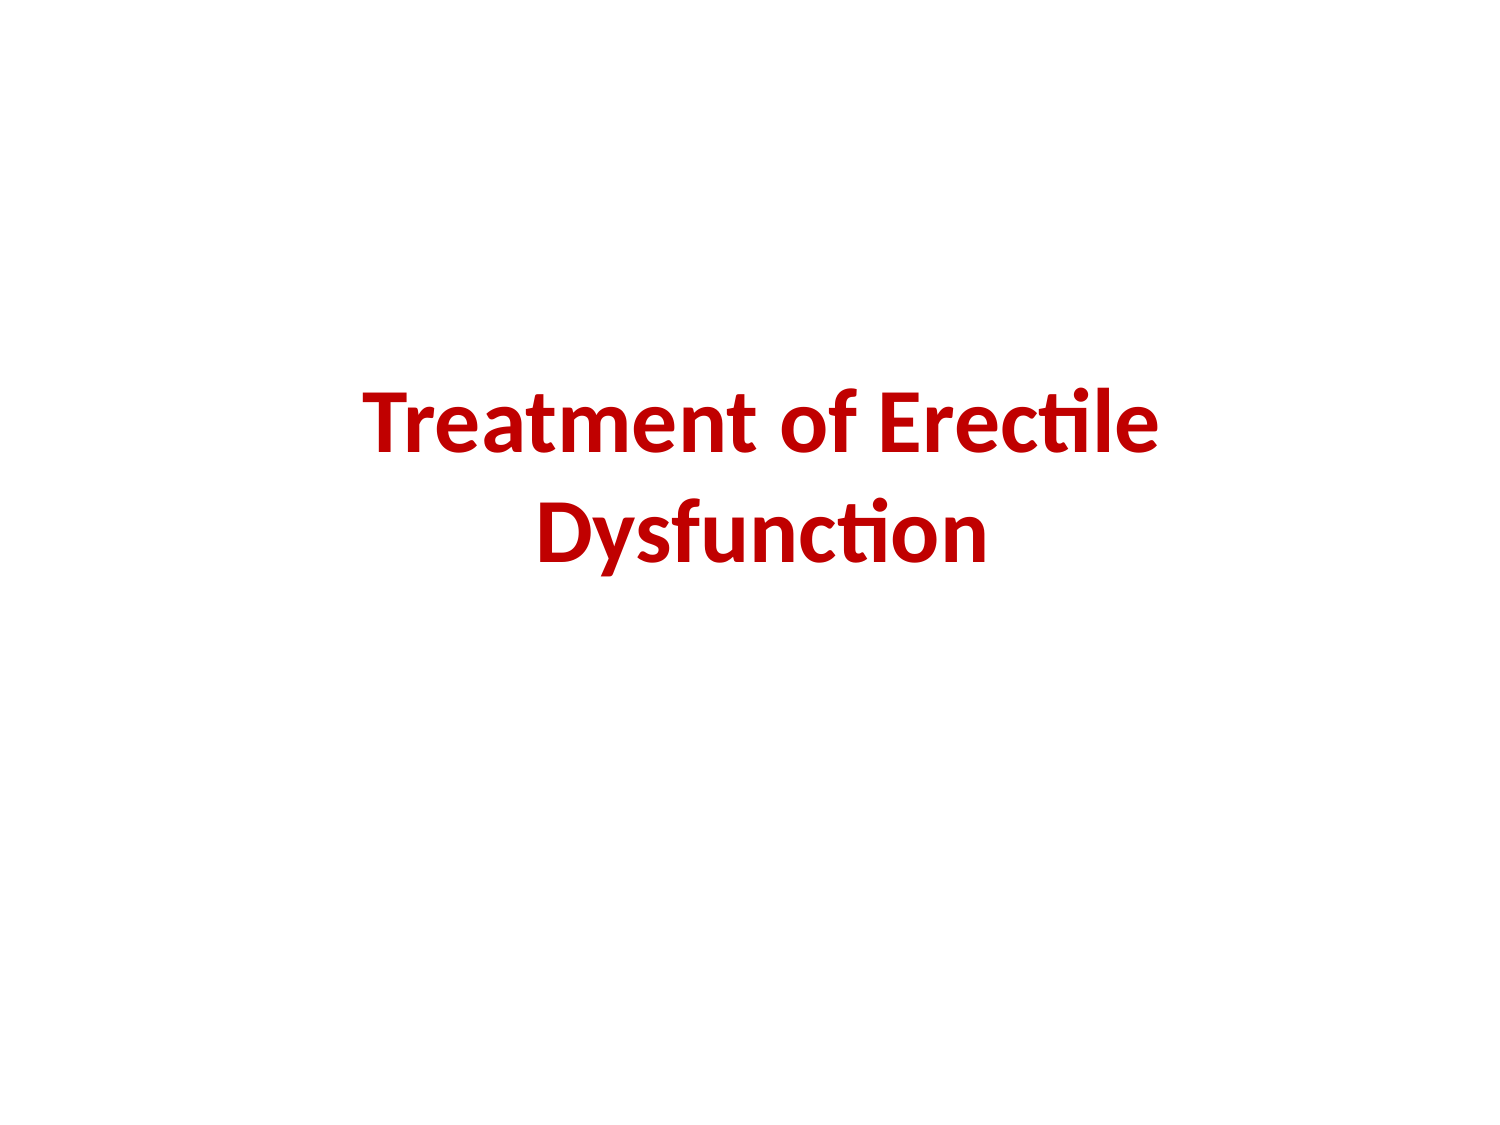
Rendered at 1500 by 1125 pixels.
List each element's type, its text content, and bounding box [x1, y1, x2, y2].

title Treatment of Erectile Dysfunction [125, 350, 1400, 592]
